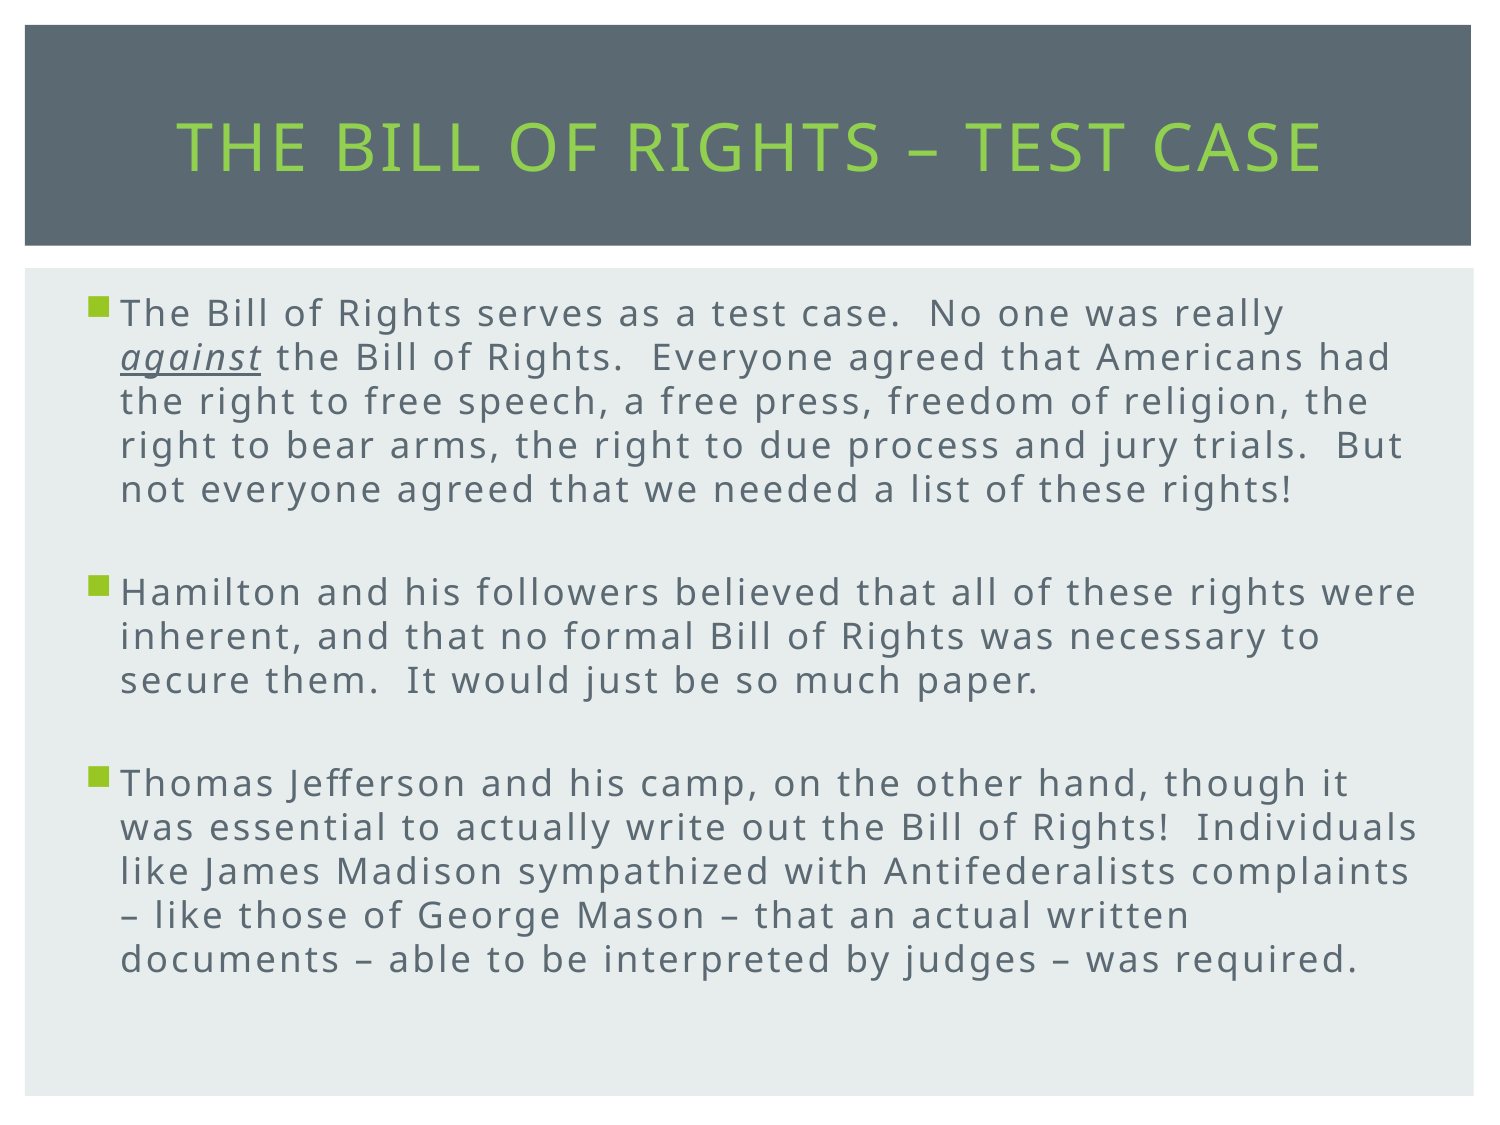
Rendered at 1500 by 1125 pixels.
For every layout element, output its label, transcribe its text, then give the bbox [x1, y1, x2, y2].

title The Bill of Rights – Test Case [62, 58, 1438, 232]
list The Bill of Rights serves as a test case. No one was really against the Bill of Rights. Everyone agreed that Americans had the right to free speech, a free press, freedom of religion, the right to bear arms, the right to due process and jury trials. But not everyone agreed that we needed a list of these rights! Hamilton and his followers believed that all of these rights were inherent, and that no formal Bill of Rights was necessary to secure them. It would just be so much paper. Thomas Jefferson and his camp, on the other hand, though it was essential to actually write out the Bill of Rights! Individuals like James Madison sympathized with Antifederalists complaints – like those of George Mason – that an actual written documents – able to be interpreted by judges – was required. [62, 281, 1442, 1005]
